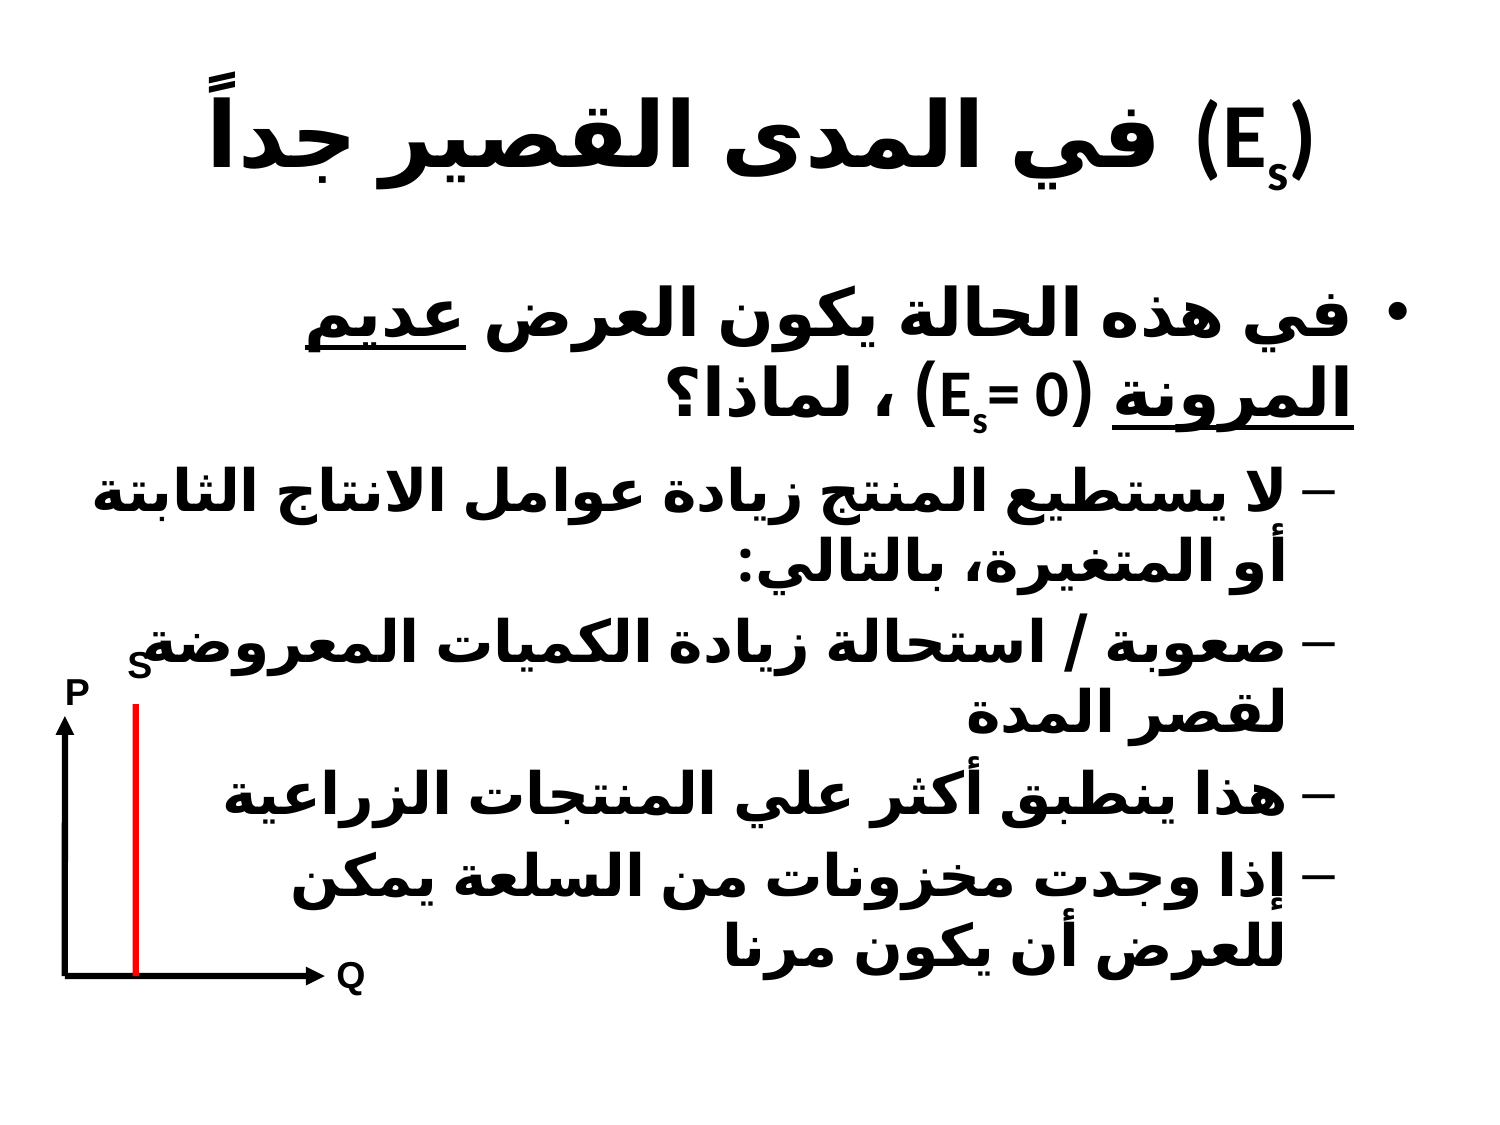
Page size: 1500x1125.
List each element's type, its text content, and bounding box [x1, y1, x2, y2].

text_box P [49, 660, 105, 720]
text_box Q [321, 943, 381, 1004]
text_box [136, 969, 321, 983]
text_box S [112, 633, 168, 693]
text_box [58, 720, 72, 975]
title في المدى القصير جداً (Es) [75, 45, 1425, 233]
list في هذه الحالة يكون العرض عديم المرونة (Es= 0) ، لماذا؟ لا يستطيع المنتج زيادة عوامل الانتاج الثابتة أو المتغيرة، بالتالي: صعوبة / استحالة زيادة الكميات المعروضة لقصر المدة هذا ينطبق أكثر علي المنتجات الزراعية إذا وجدت مخزونات من السلعة يمكن للعرض أن يكون مرنا [75, 262, 1425, 1005]
